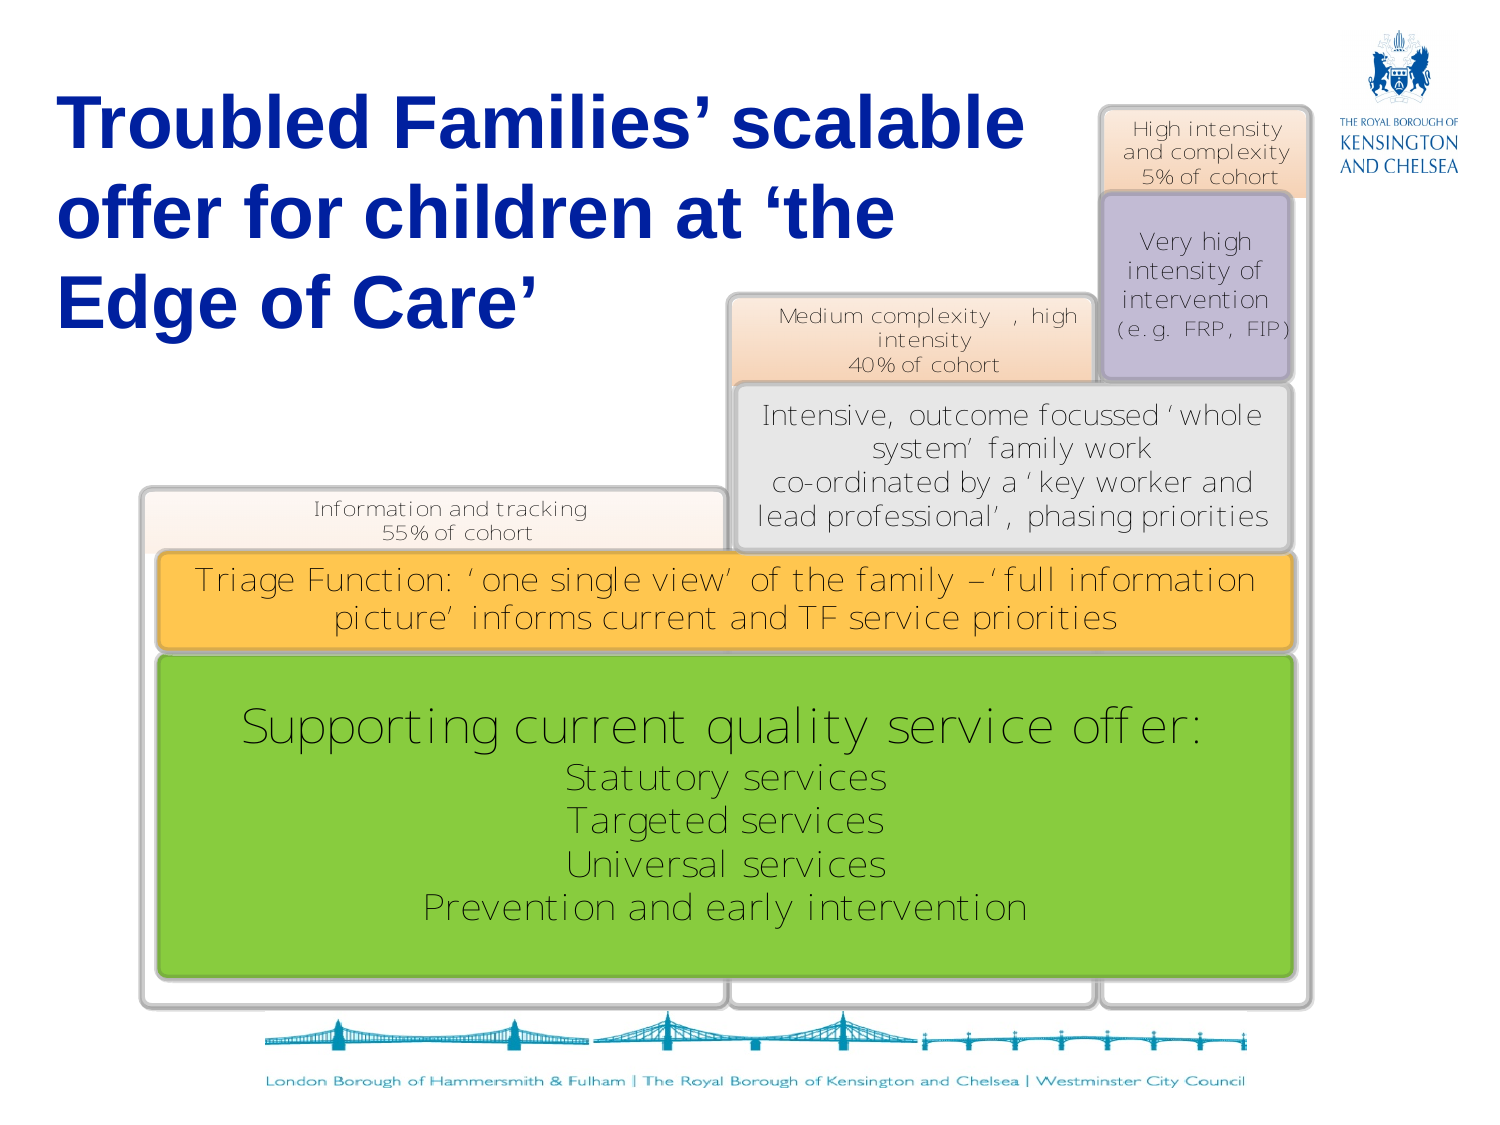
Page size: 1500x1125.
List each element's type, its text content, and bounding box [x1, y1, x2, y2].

picture [135, 101, 1318, 1089]
picture [1340, 30, 1458, 173]
text_box Troubled Families’ scalable offer for children at ‘the Edge of Care’ [41, 66, 1128, 352]
